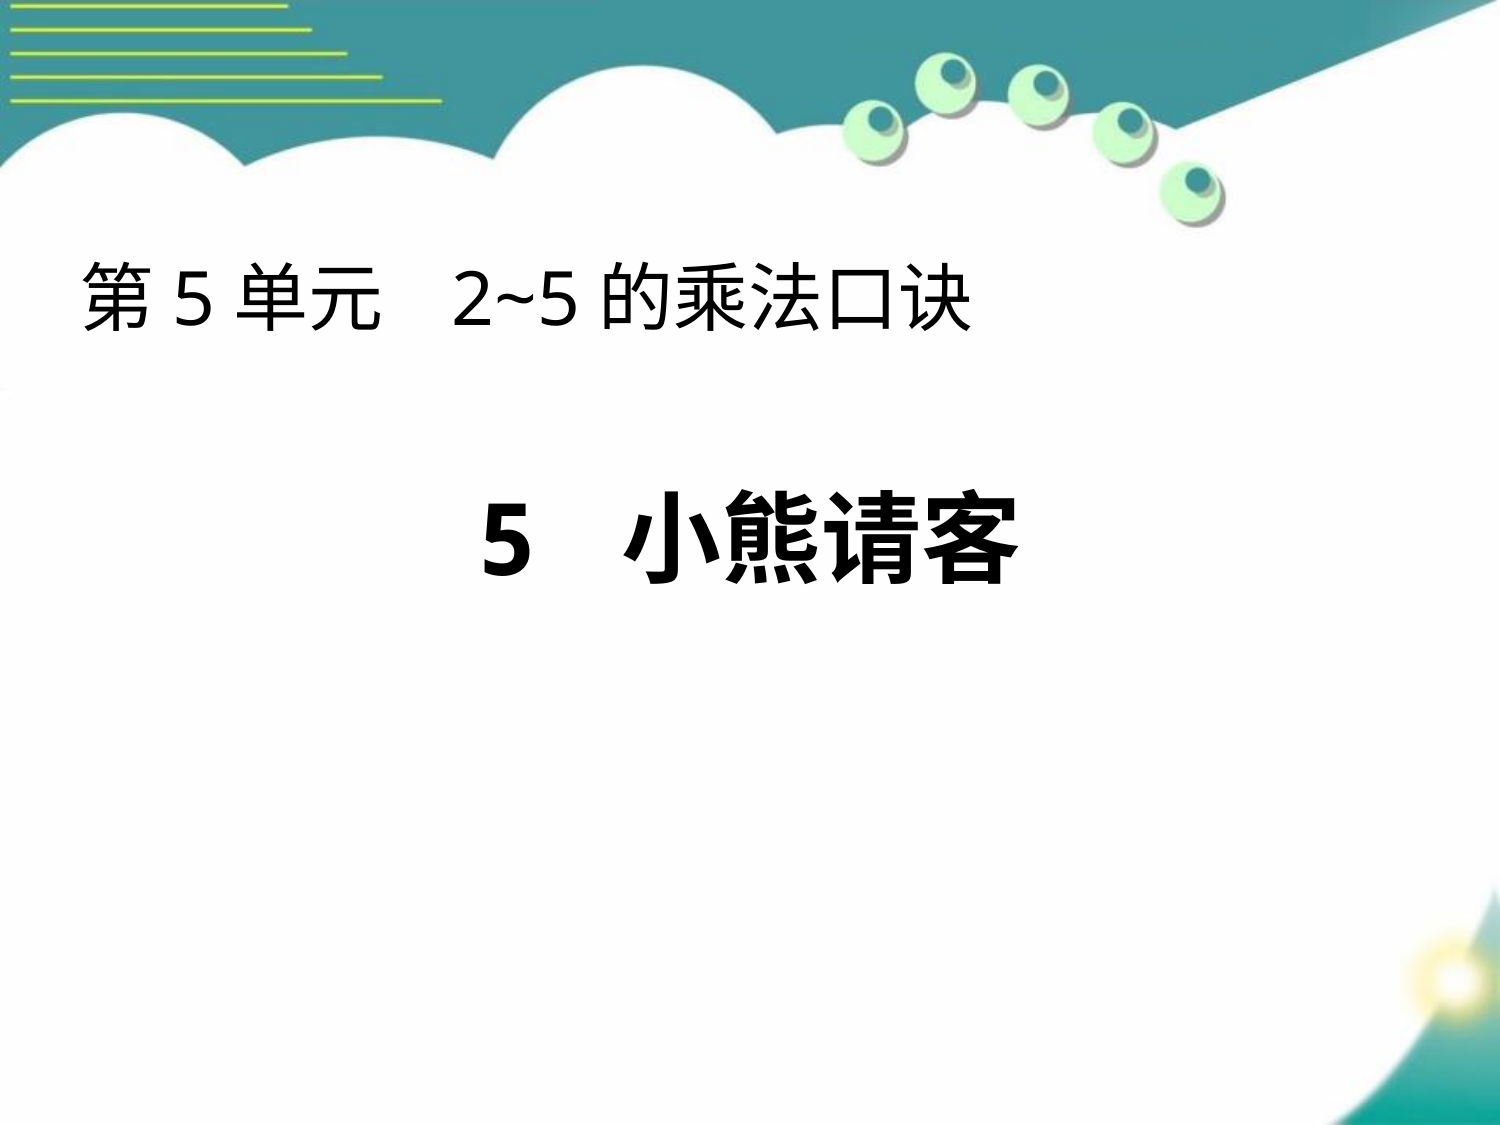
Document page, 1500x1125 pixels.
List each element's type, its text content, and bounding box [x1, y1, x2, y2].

text_box 5 小熊请客 [0, 468, 1500, 603]
text_box 第5单元 2~5的乘法口诀 [64, 243, 1130, 349]
picture [0, 0, 1500, 468]
picture [0, 603, 1500, 1125]
